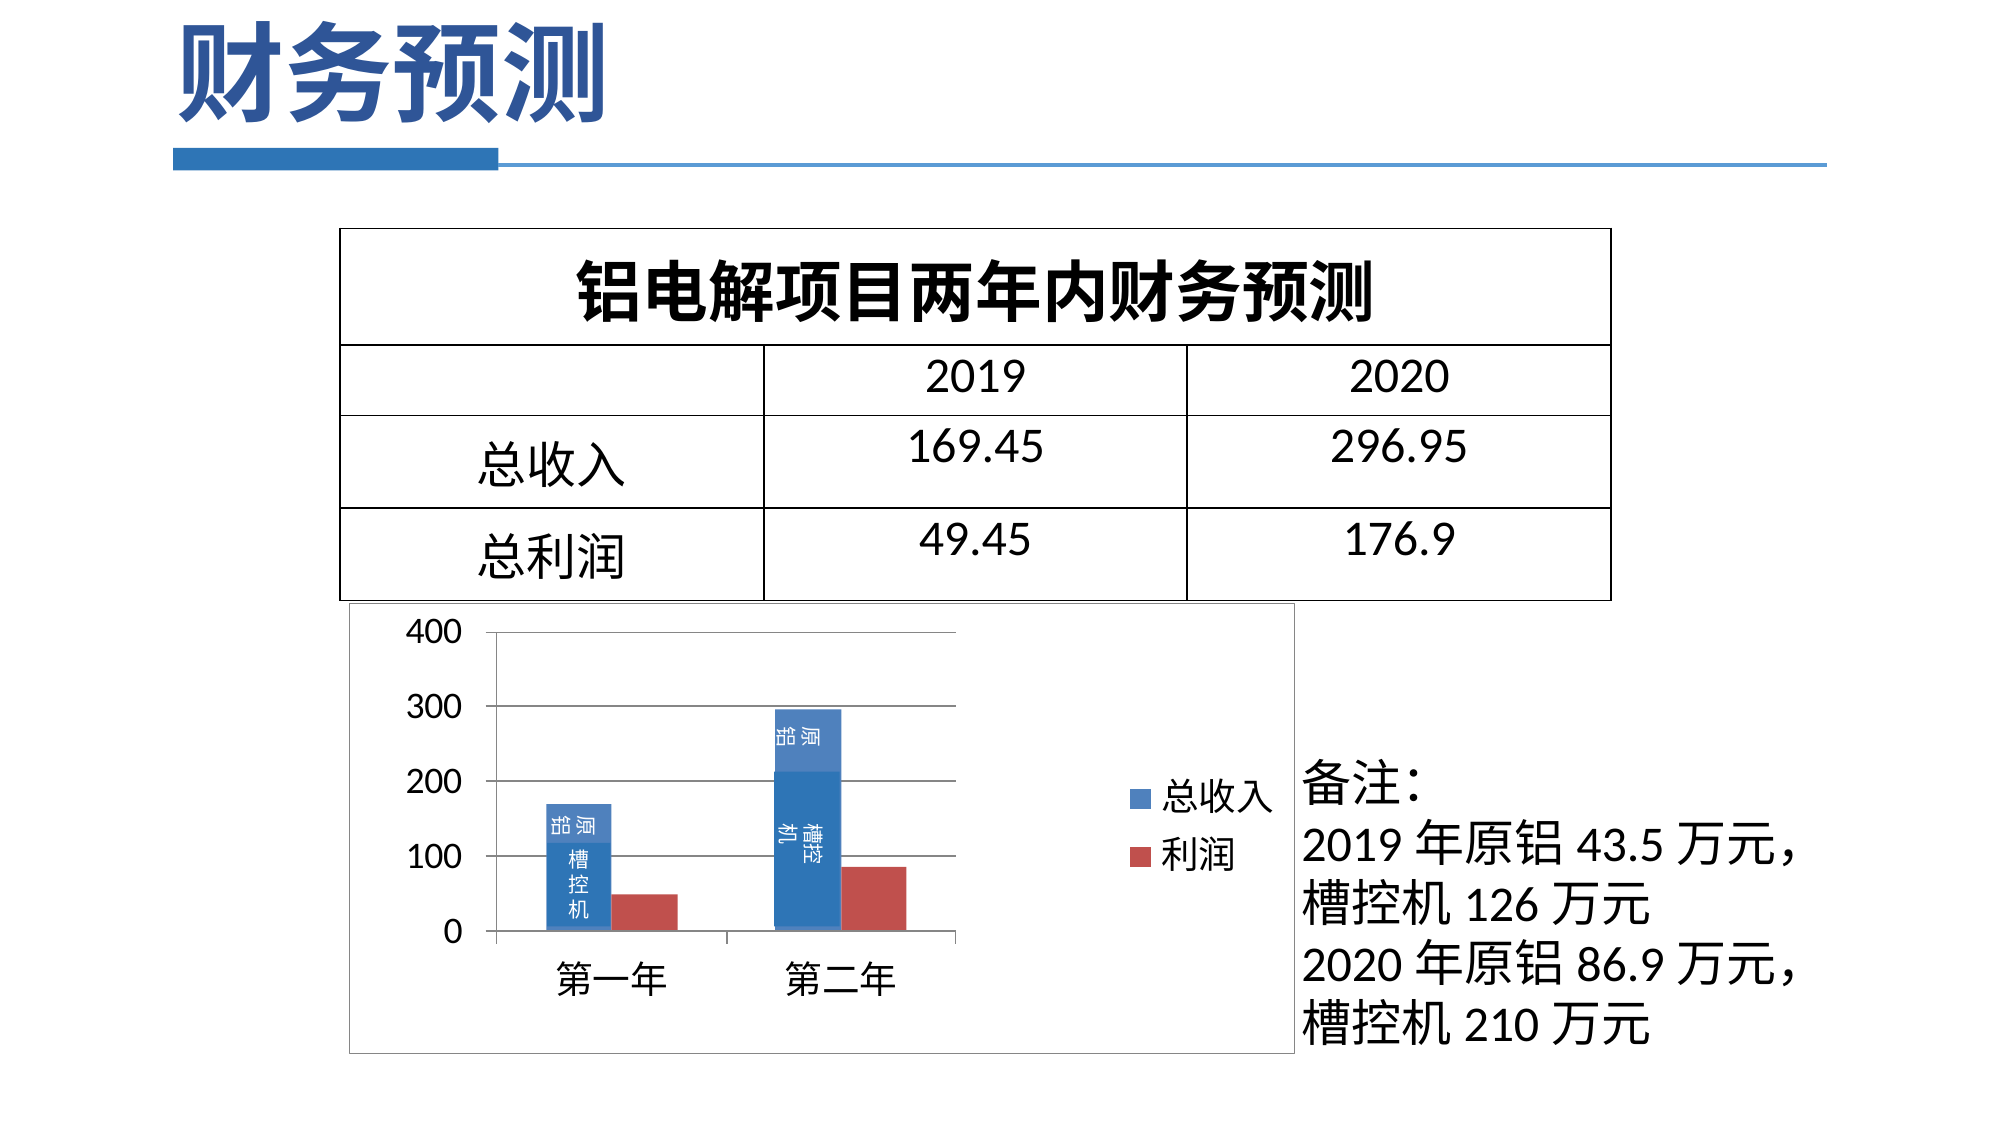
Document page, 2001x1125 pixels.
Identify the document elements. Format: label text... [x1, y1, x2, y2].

table_cell 2020 [1188, 346, 1610, 415]
table_header 铝电解项目两年内财务预测 [341, 229, 1610, 344]
text_box 财务预测 [156, 0, 630, 145]
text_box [339, 594, 1303, 1062]
table_cell [341, 346, 763, 415]
table_cell 总收入 [341, 416, 763, 507]
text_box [173, 147, 1827, 171]
table_cell 49.45 [765, 509, 1186, 594]
table_cell 176.9 [1188, 509, 1610, 600]
text_box 备注： 2019年原铝43.5万元，槽控机126万元 2020年原铝86.9万元，槽控机210万元 [1303, 743, 1857, 1059]
table_cell 296.95 [1188, 416, 1610, 507]
table_cell 169.45 [765, 416, 1186, 507]
table_cell 总利润 [341, 509, 763, 594]
table_cell 2019 [765, 346, 1186, 415]
